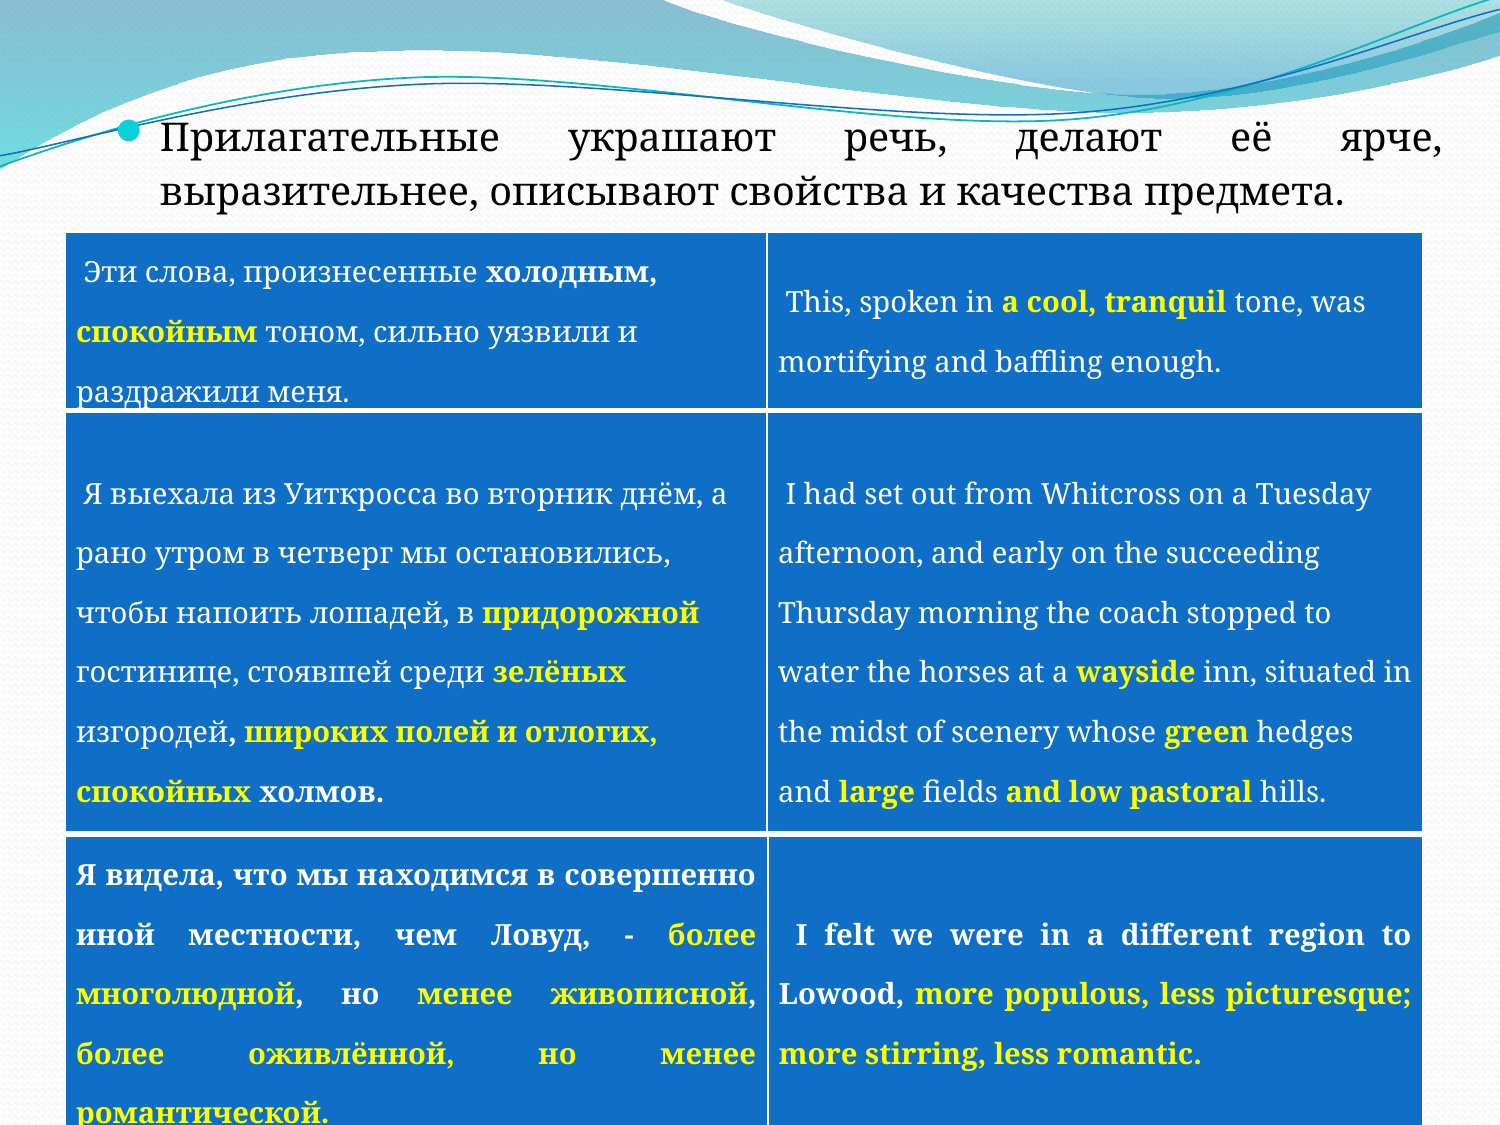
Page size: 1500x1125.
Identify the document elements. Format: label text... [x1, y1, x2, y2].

table_cell I had set out from Whitcross on a Tuesday afternoon, and early on the succeeding Thursday morning the coach stopped to water the horses at a wayside inn, situated in the midst of scenery whose green hedges and large fields and low pastoral hills. [768, 413, 1422, 831]
table_cell Я выехала из Уиткросса во вторник днём, а рано утром в четверг мы остановились, чтобы напоить лошадей, в придорожной гостинице, стоявшей среди зелёных изгородей, широких полей и отлогих, спокойных холмов. [66, 413, 766, 831]
table_header Эти слова, произнесенные холодным, спокойным тоном, сильно уязвили и раздражили меня. [66, 233, 766, 408]
table_header I felt we were in a different region to Lowood, more populous, less picturesque; more stirring, less romantic. [769, 837, 1422, 1125]
list Прилагательные украшают речь, делают её ярче, выразительнее, описывают свойства и качества предмета. [100, 101, 1459, 244]
table_header Я видела, что мы находимся в совершенно иной местности, чем Ловуд, - более многолюдной, но менее живописной, более оживлённой, но менее романтической. [66, 837, 767, 1125]
table_header This, spoken in a cool, tranquil tone, was mortifying and baffling enough. [768, 233, 1422, 408]
